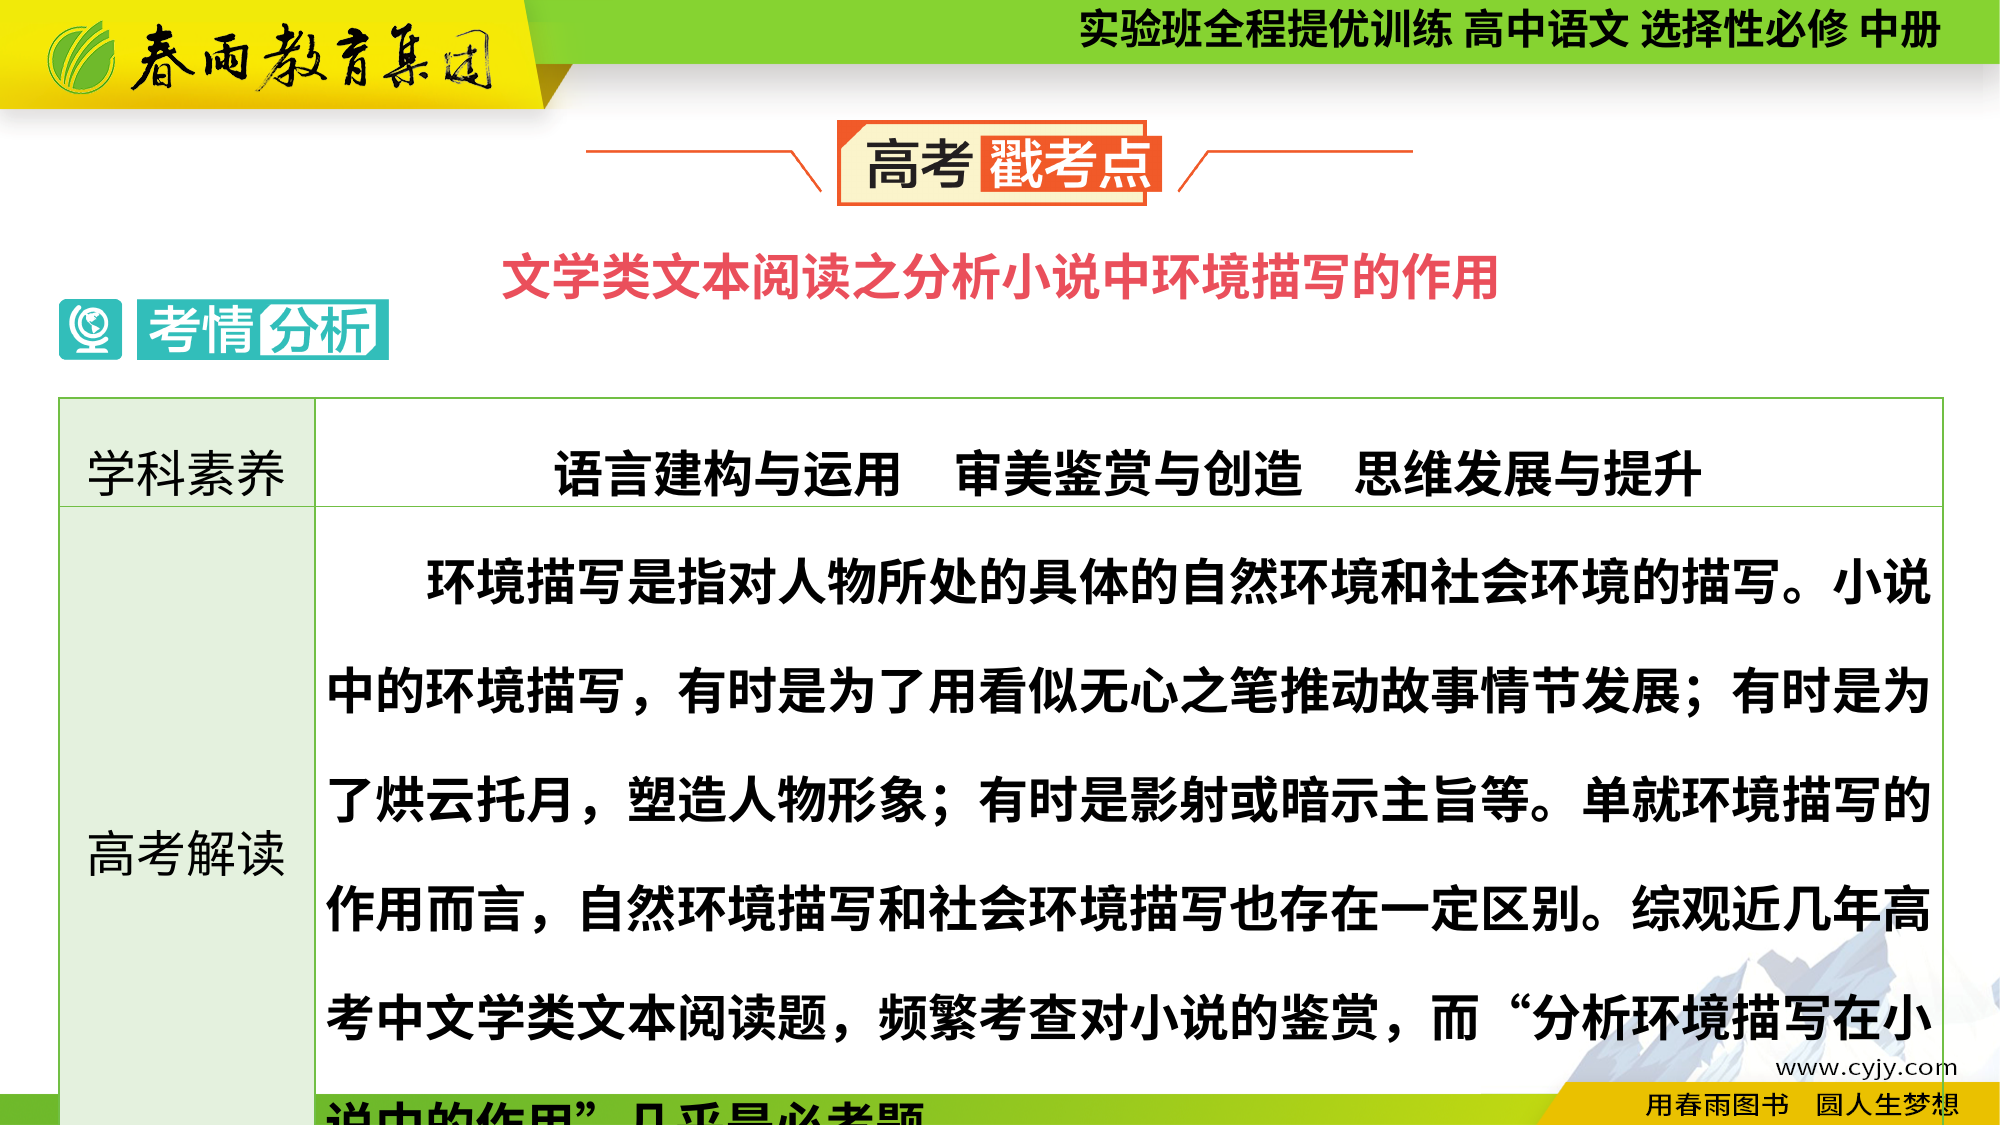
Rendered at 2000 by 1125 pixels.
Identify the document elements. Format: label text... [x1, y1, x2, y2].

list 文学类文本阅读之分析小说中环境描写的作用 [59, 208, 1944, 303]
table_cell 高考解读 [60, 507, 314, 1125]
table_cell 环境描写是指对人物所处的具体的自然环境和社会环境的描写。小说中的环境描写，有时是为了用看似无心之笔推动故事情节发展；有时是为了烘云托月，塑造人物形象；有时是影射或暗示主旨等。单就环境描写的作用而言，自然环境描写和社会环境描写也存在一定区别。综观近几年高考中文学类文本阅读题，频繁考查对小说的鉴赏，而“分析环境描写在小说中的作用”几乎是必考题。 [316, 507, 1942, 1125]
picture [0, 0, 2000, 1125]
table_header 学科素养 [60, 399, 314, 506]
table_header 语言建构与运用 审美鉴赏与创造 思维发展与提升 [316, 399, 1942, 506]
